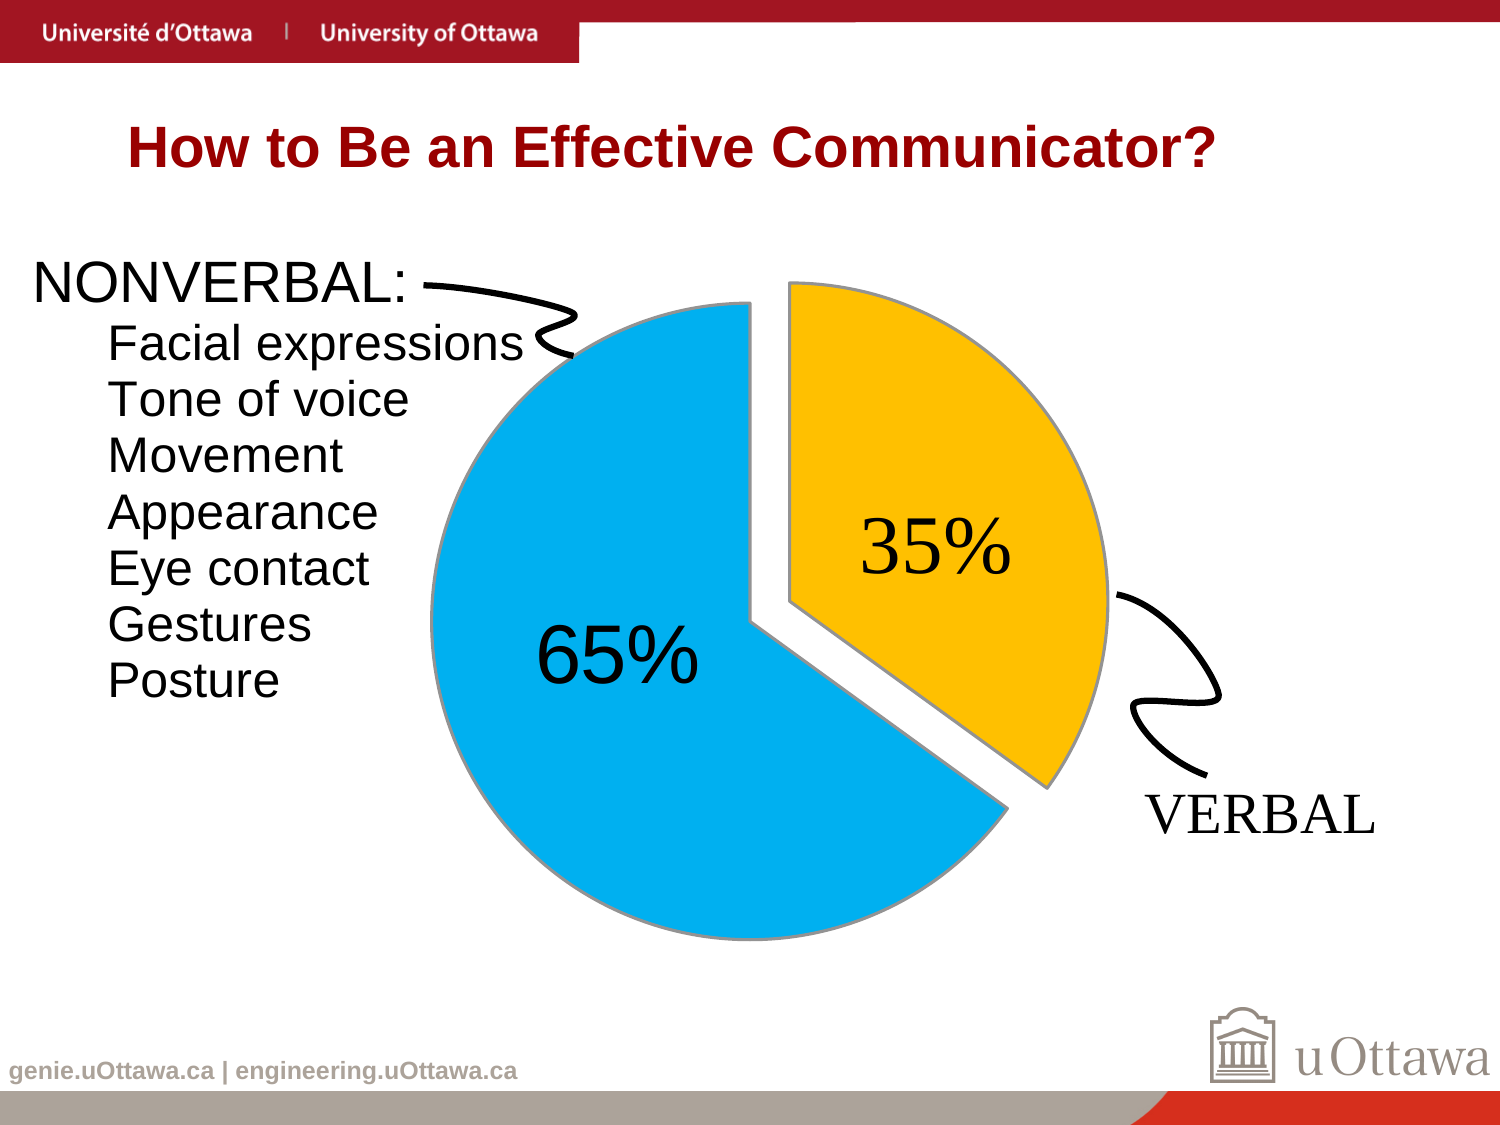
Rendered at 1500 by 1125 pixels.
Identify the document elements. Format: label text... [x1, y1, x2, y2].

chart [17, 243, 1483, 1000]
picture [0, 0, 1500, 63]
picture [1210, 1007, 1490, 1083]
title How to Be an Effective Communicator? [112, 101, 1317, 213]
picture [0, 1091, 1500, 1125]
